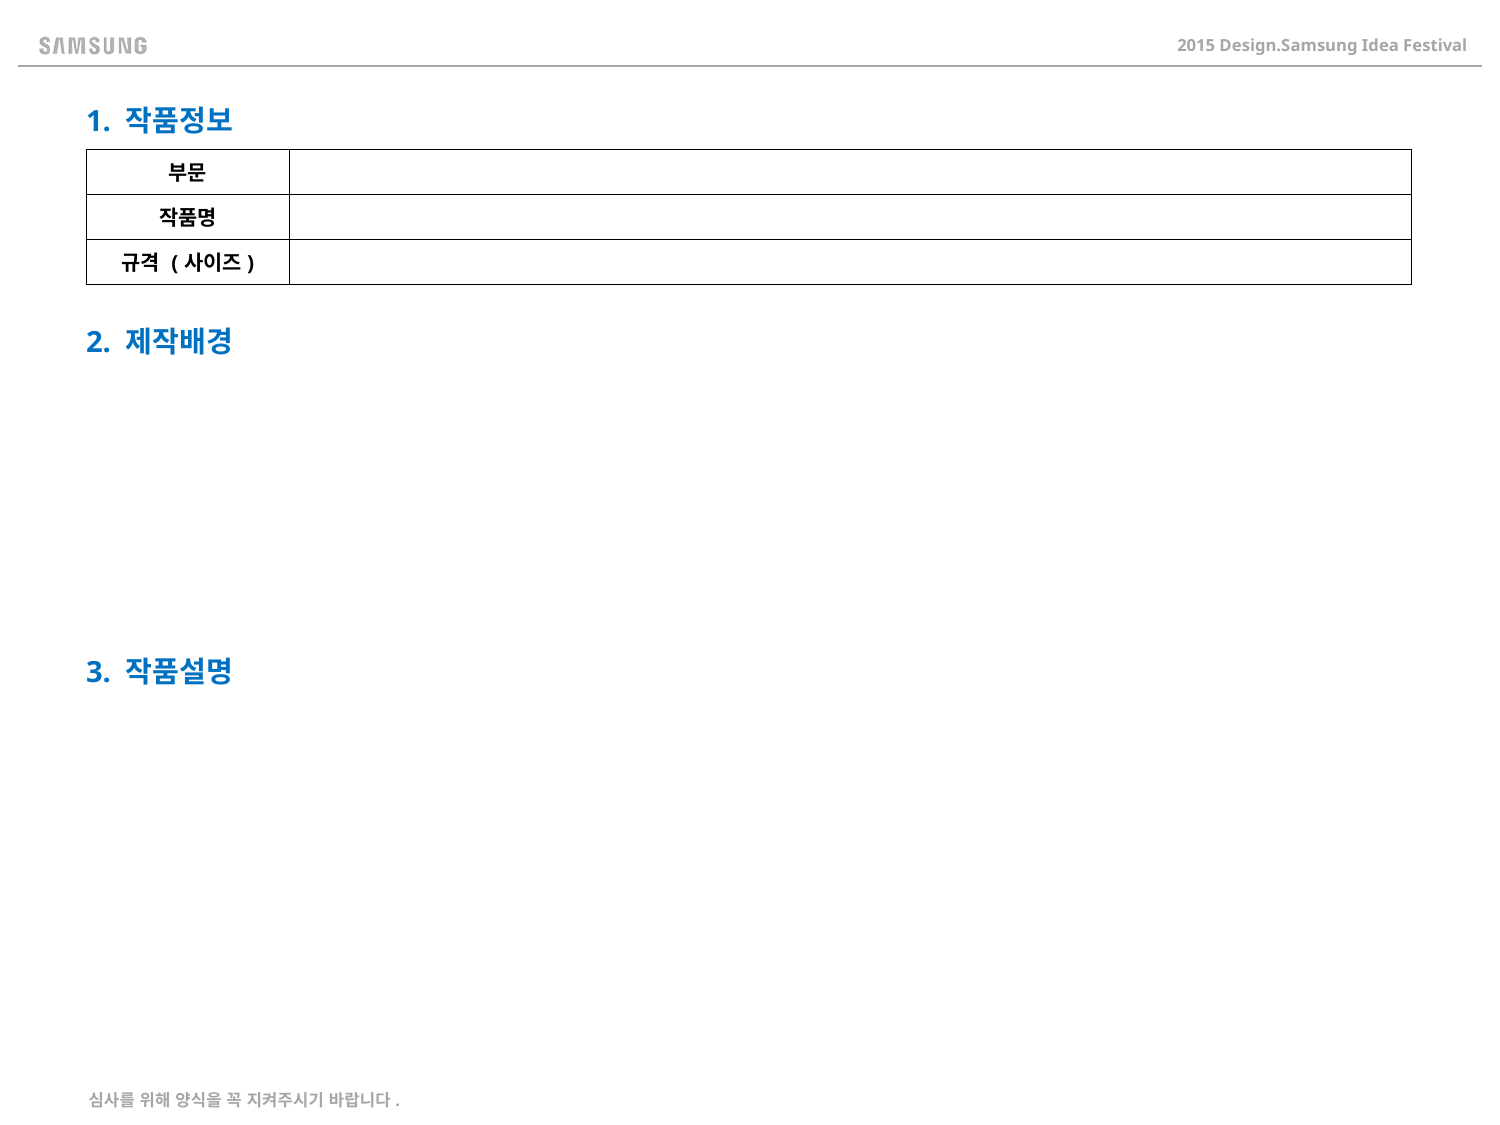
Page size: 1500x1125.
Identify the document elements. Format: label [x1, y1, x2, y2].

picture [36, 34, 148, 56]
